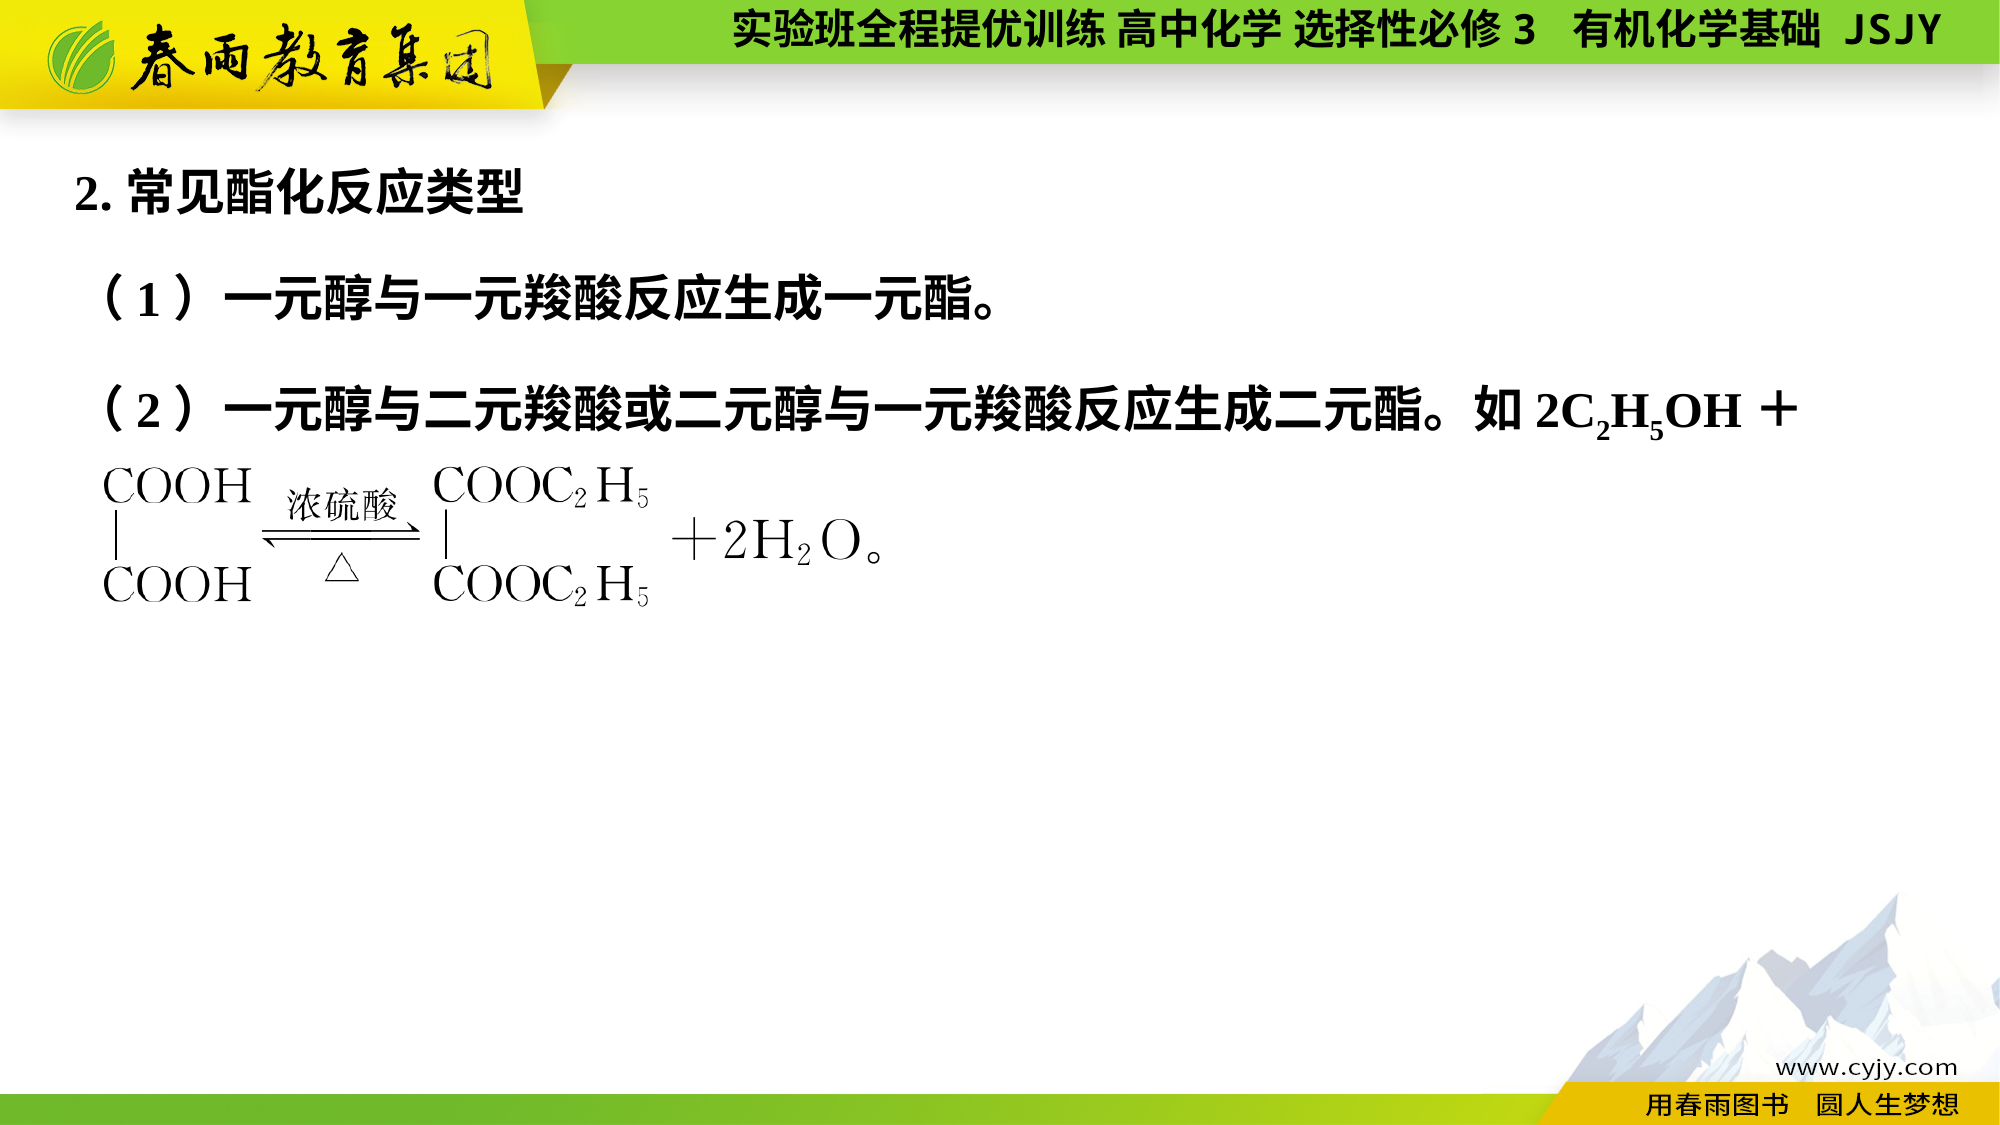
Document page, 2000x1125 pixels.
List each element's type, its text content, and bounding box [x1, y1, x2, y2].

list 2.常见酯化反应类型 （1）一元醇与一元羧酸反应生成一元酯。 （2）一元醇与二元羧酸或二元醇与一元羧酸反应生成二元酯。如2C2H5OH＋ [59, 122, 1944, 444]
picture [0, 0, 2000, 1125]
